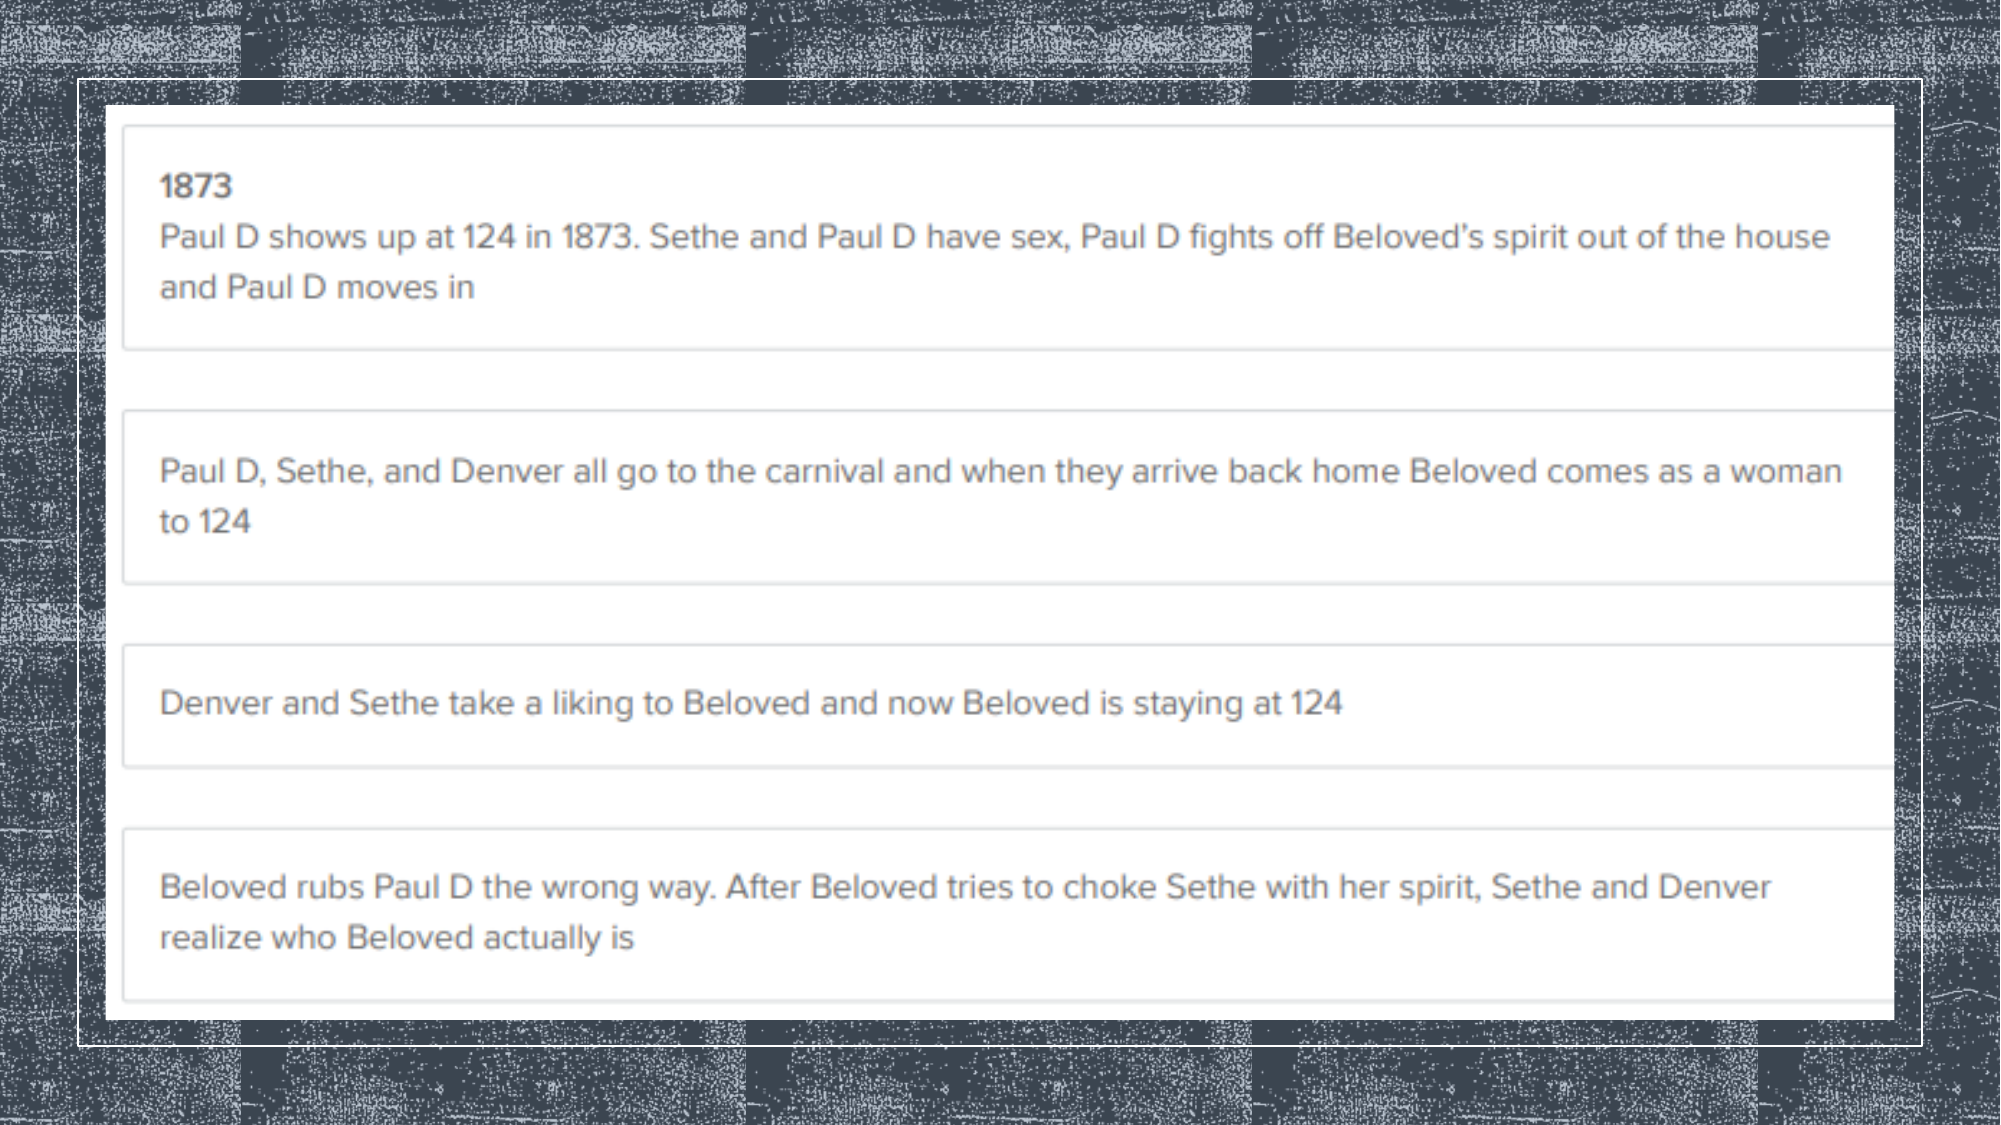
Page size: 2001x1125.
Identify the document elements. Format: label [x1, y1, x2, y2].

text_box [77, 78, 1923, 1047]
picture [108, 108, 1892, 1015]
text_box [0, 0, 2000, 1125]
